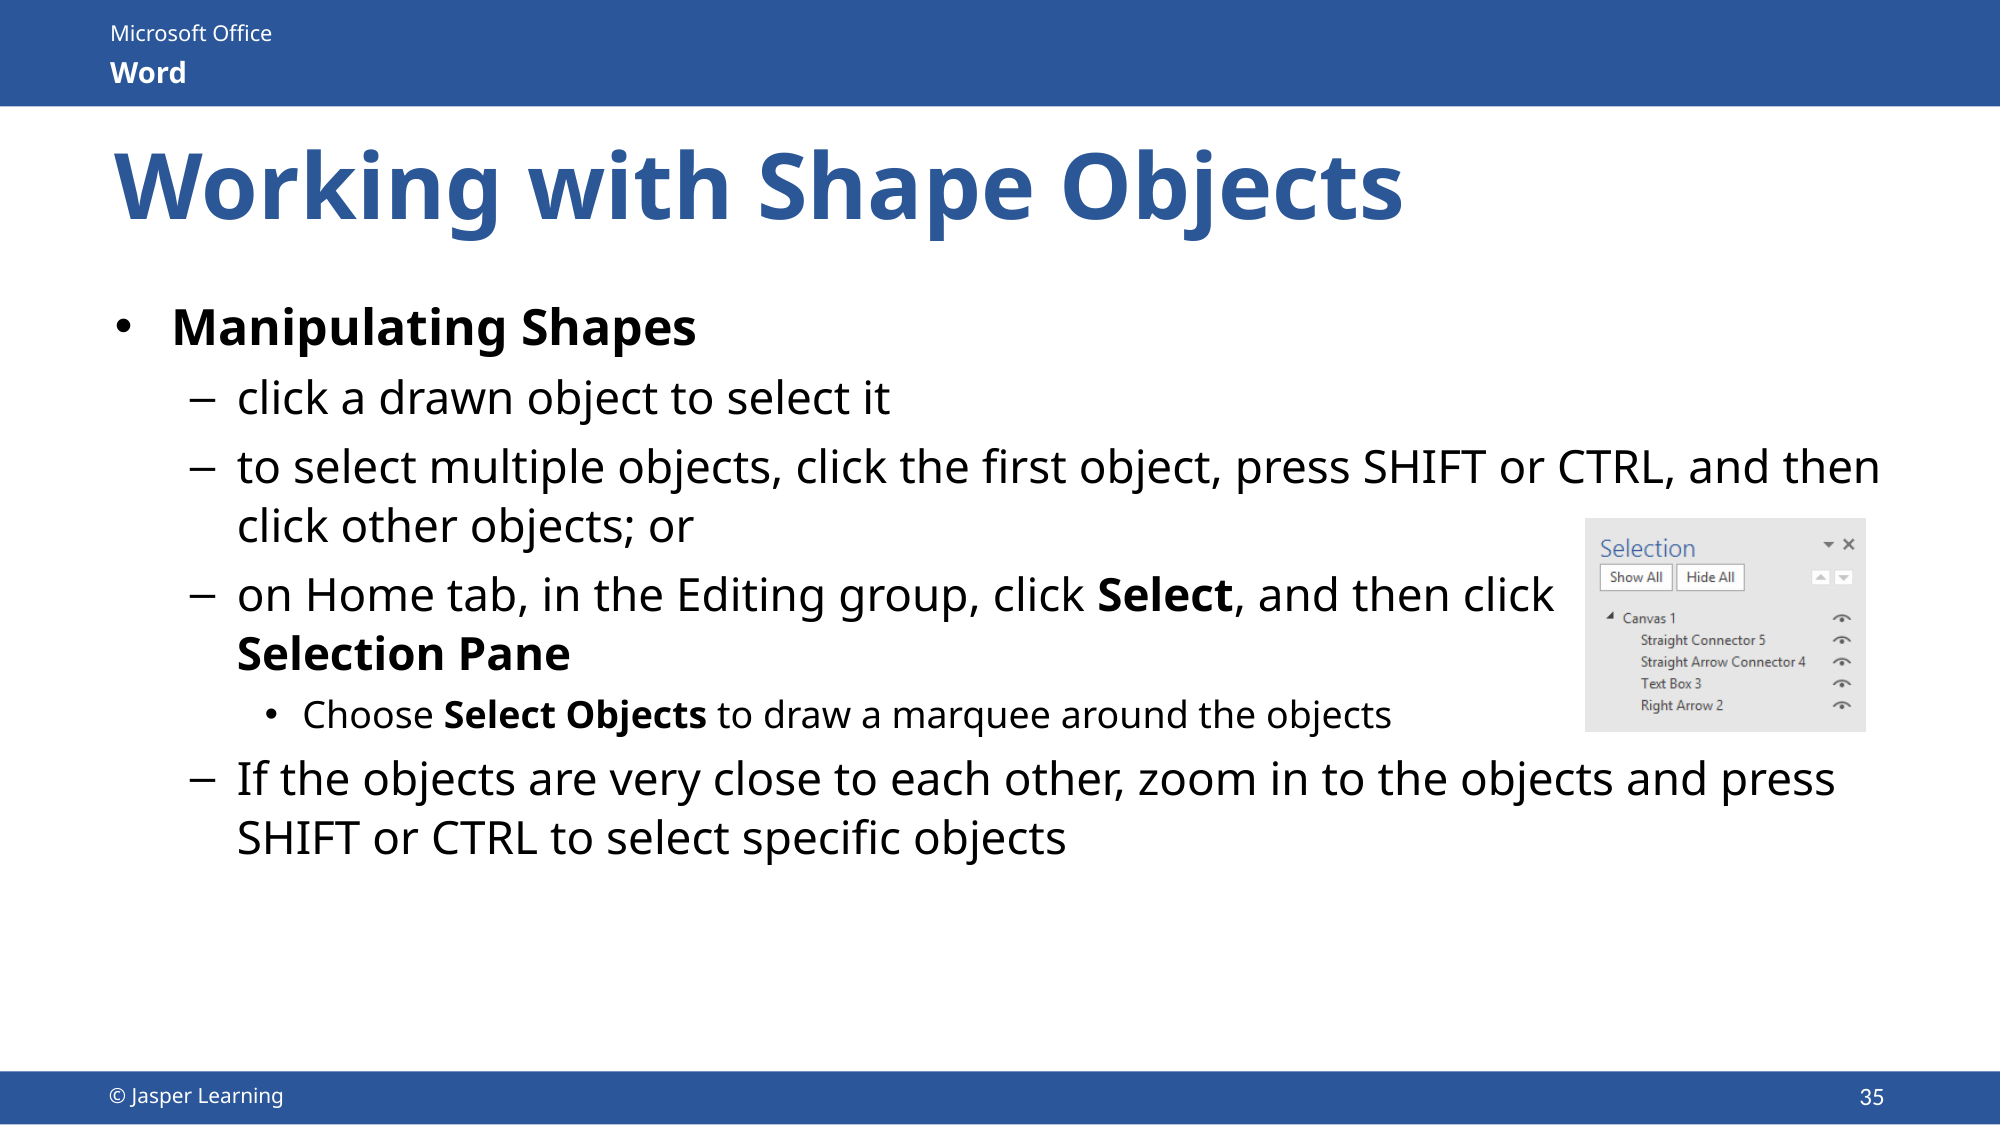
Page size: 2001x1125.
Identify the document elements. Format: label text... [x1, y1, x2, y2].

footer © Jasper Learning [94, 1066, 769, 1125]
title Working with Shape Objects [99, 118, 1866, 248]
list Manipulating Shapes click a drawn object to select it to select multiple objects, click the first object, press SHIFT or CTRL, and then click other objects; or on Home tab, in the Editing group, click Select, and then click Selection Pane Choose Select Objects to draw a marquee around the objects If the objects are very close to each other, zoom in to the objects and press SHIFT or CTRL to select specific objects [99, 283, 1900, 1026]
picture [1584, 518, 1866, 732]
slide_number 35 [1433, 1065, 1900, 1125]
